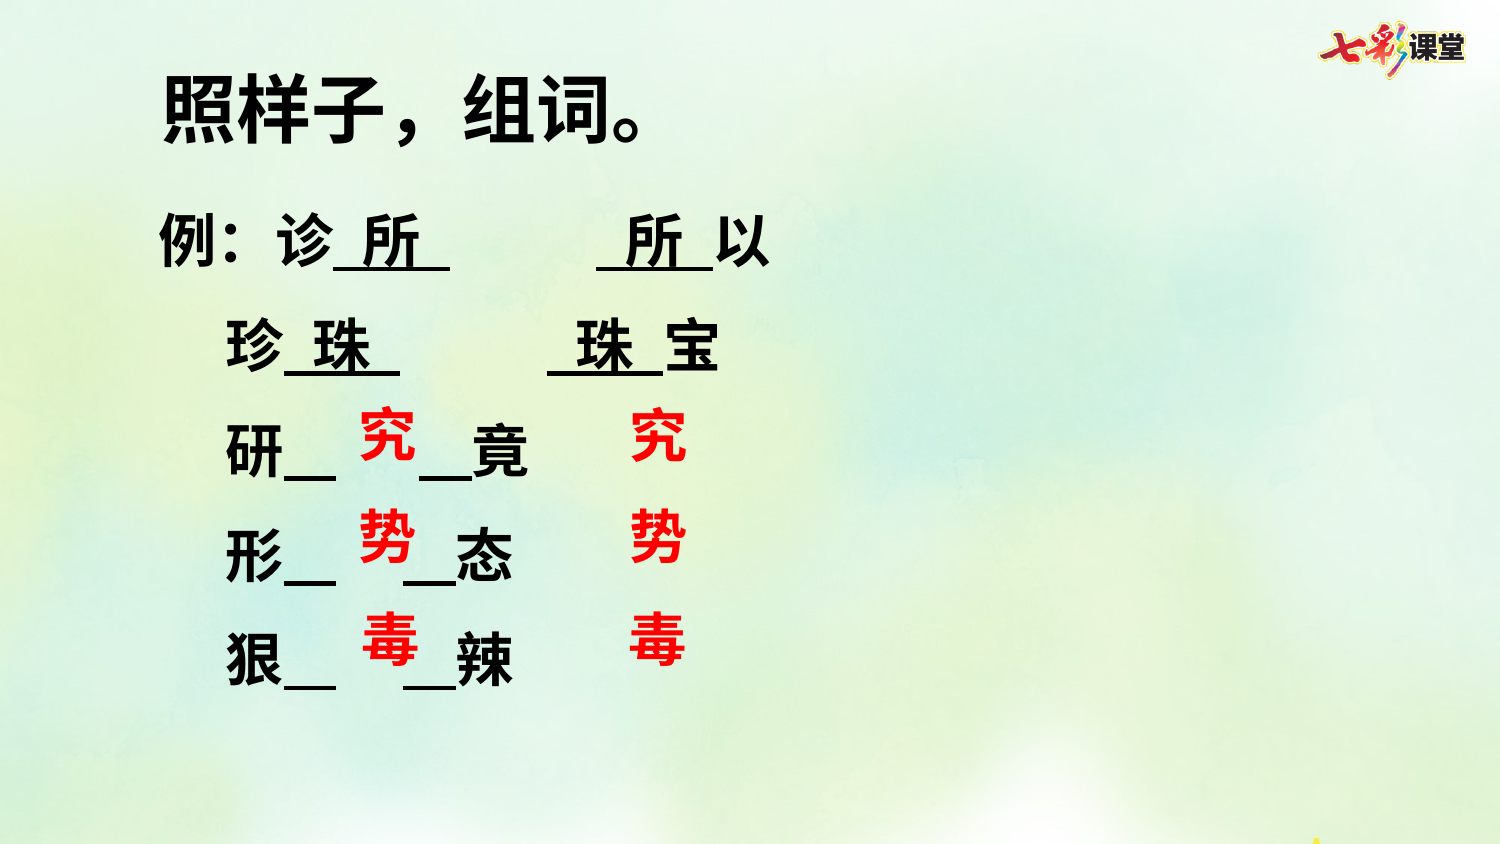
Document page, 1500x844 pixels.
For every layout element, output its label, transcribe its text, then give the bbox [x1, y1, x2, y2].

text_box 究 [343, 391, 462, 476]
text_box 毒 [346, 595, 453, 681]
text_box 究 [614, 391, 733, 476]
text_box 势 [343, 492, 462, 578]
text_box 照样子，组词。 [146, 55, 691, 161]
picture [0, 0, 1500, 844]
text_box 势 [614, 492, 733, 578]
text_box 例：诊 所 所 以 珍 珠 珠 宝 研 竟 形 态 狠 辣 [143, 161, 975, 701]
text_box 毒 [613, 596, 731, 681]
